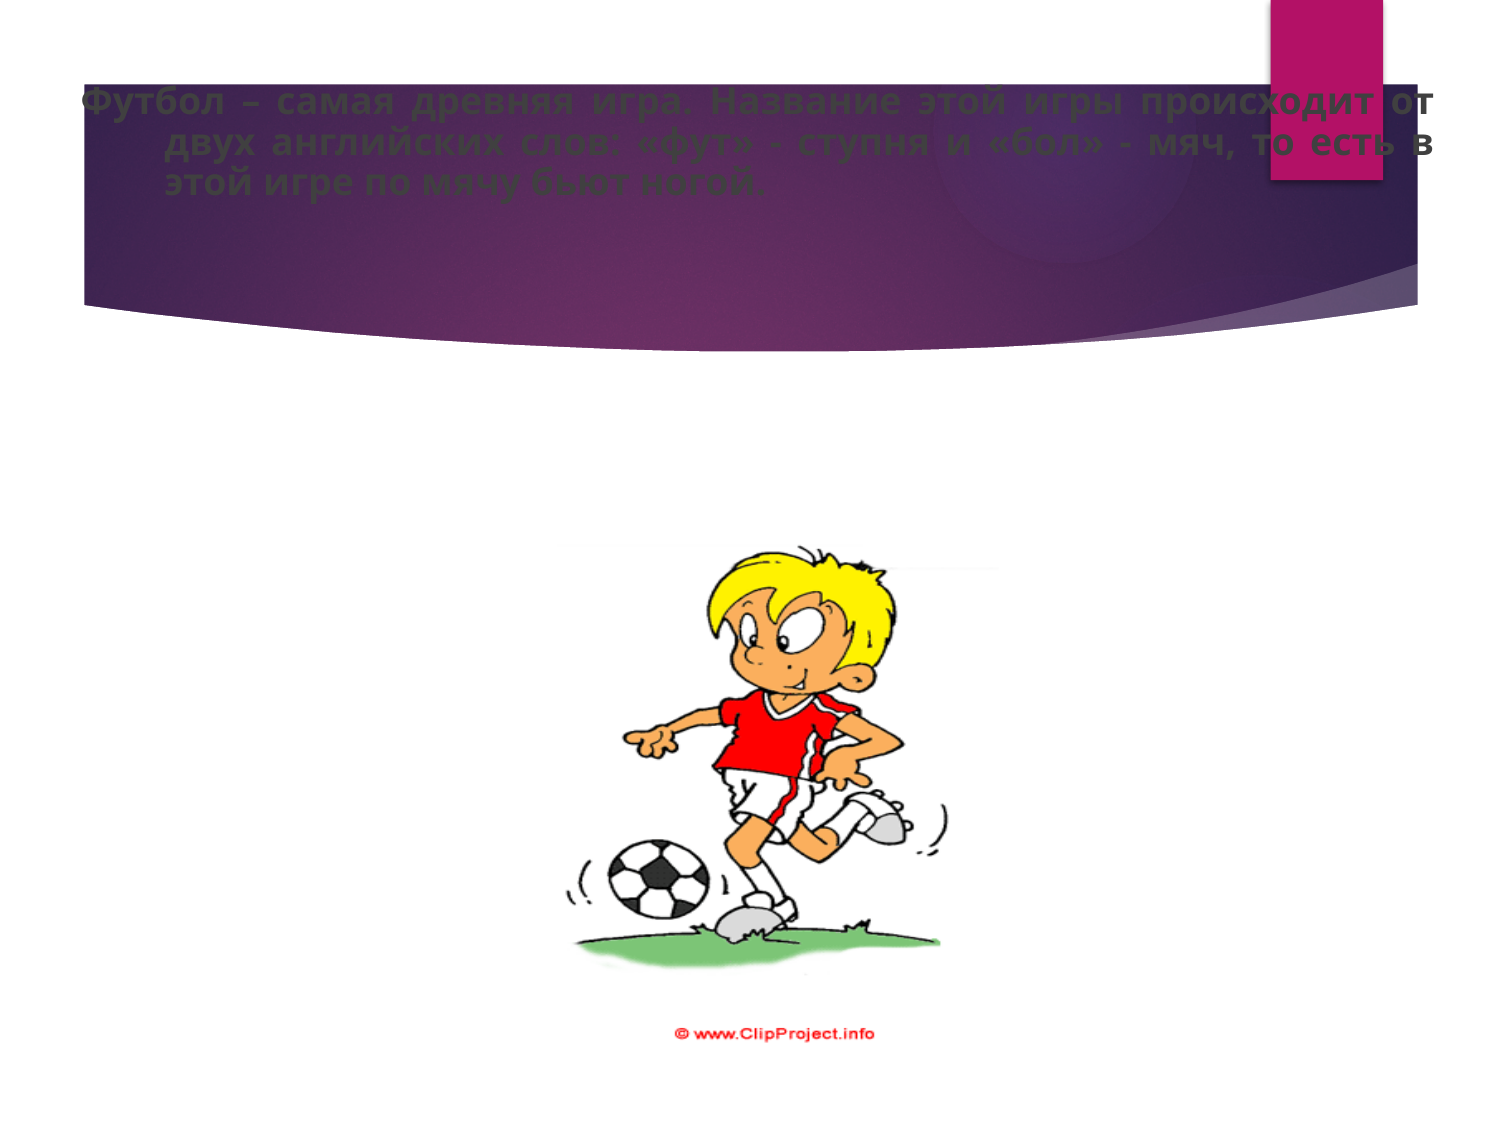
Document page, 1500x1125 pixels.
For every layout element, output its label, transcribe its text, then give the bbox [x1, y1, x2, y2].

picture [449, 524, 1113, 1053]
list Футбол – самая древняя игра. Название этой игры происходит от двух английских слов: «фут» - ступня и «бол» - мяч, то есть в этой игре по мячу бьют ногой. [49, 75, 1451, 475]
